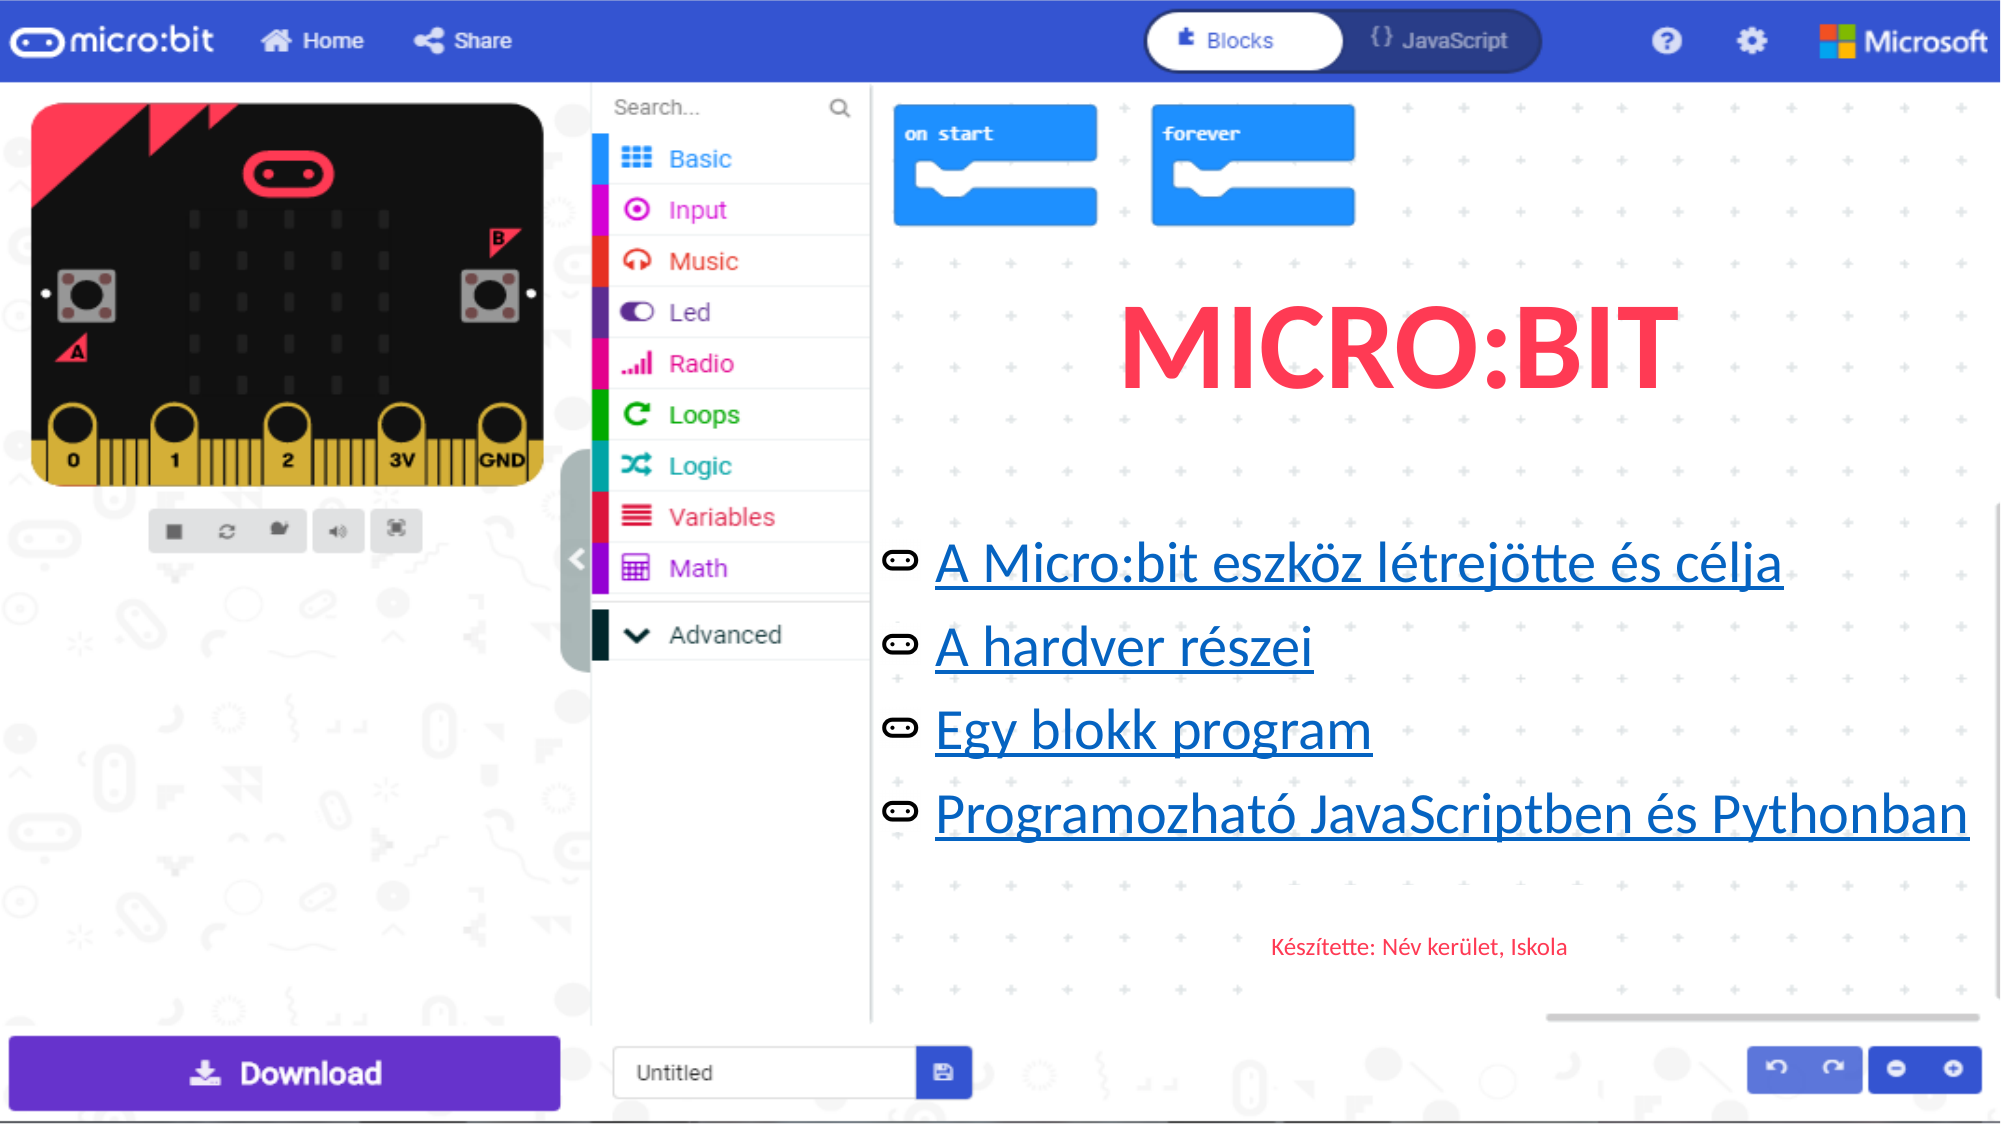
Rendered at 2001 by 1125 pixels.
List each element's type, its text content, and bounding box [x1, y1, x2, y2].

picture [0, 0, 2001, 1125]
footer Készítette: Név kerület, Iskola [1256, 885, 1608, 1006]
subtitle A Micro:bit eszköz létrejötte és célja A hardver részei Egy blokk program Programozható JavaScriptben és Pythonban [864, 524, 2000, 886]
text_box MICRO:BIT [1102, 256, 1695, 422]
